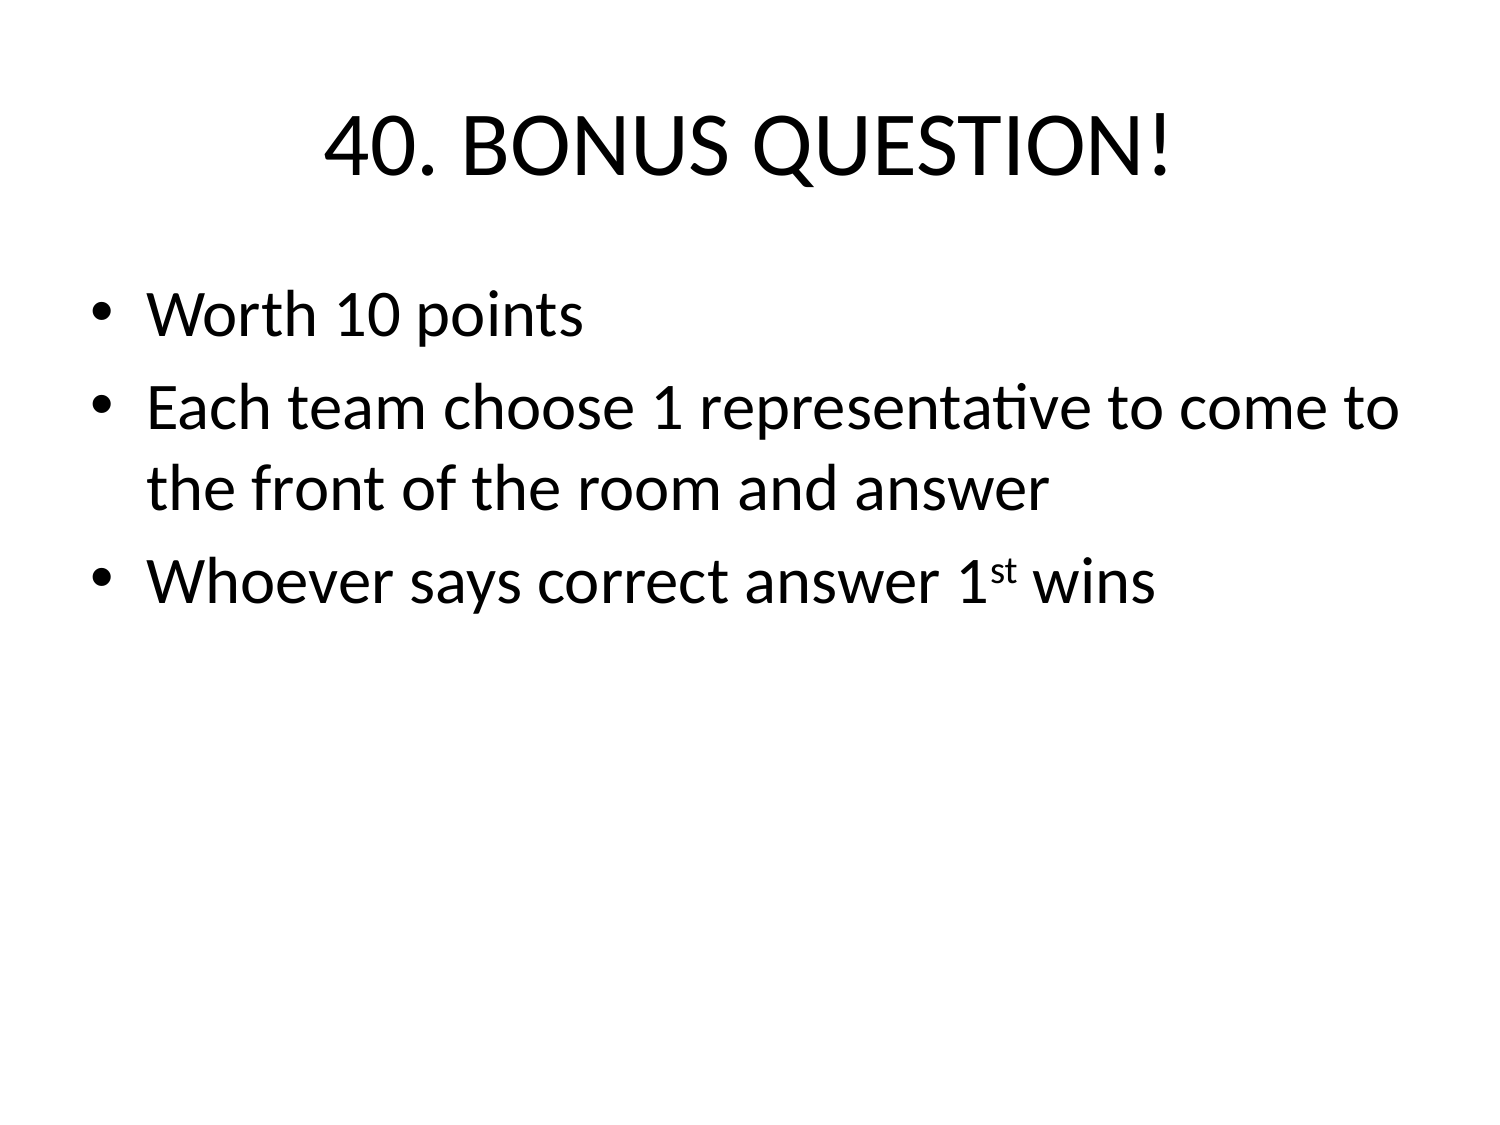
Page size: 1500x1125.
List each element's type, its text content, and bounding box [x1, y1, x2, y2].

title 40. BONUS QUESTION! [75, 45, 1425, 233]
list Worth 10 points Each team choose 1 representative to come to the front of the room and answer Whoever says correct answer 1st wins [75, 262, 1425, 1005]
